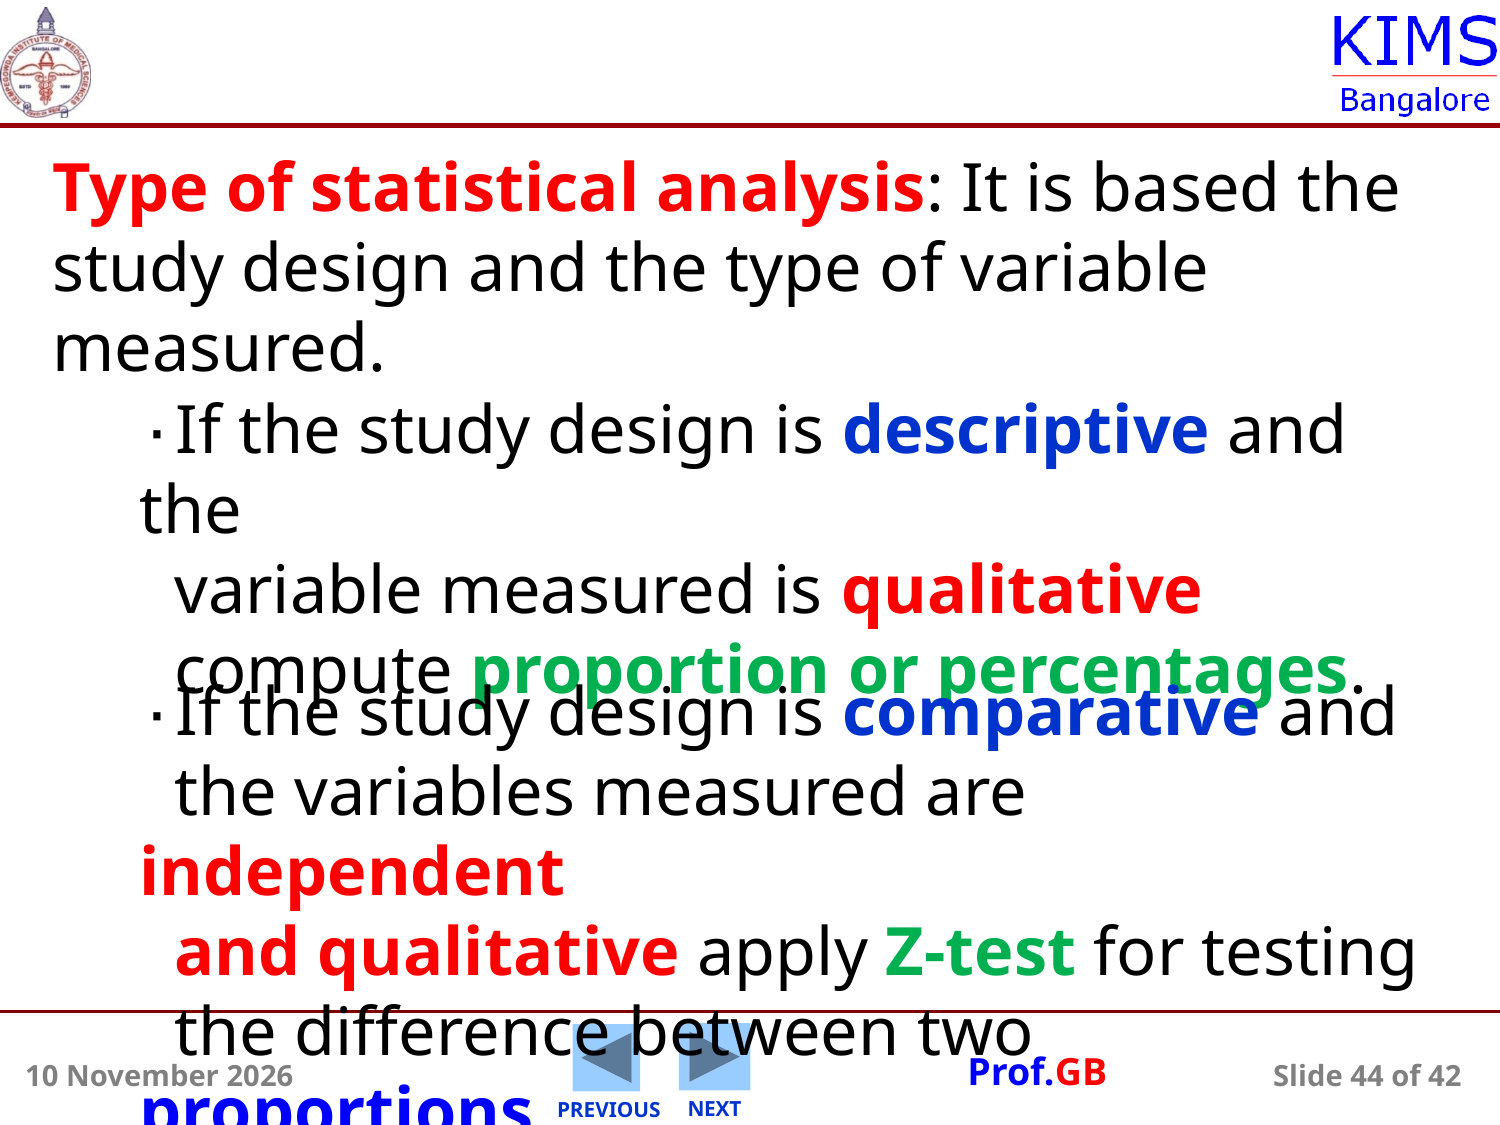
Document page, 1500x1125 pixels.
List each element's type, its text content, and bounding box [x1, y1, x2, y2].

text_box ٠If the study design is descriptive and the variable measured is qualitative compute proportion or percentages. [124, 379, 1475, 661]
text_box ٠If the study design is comparative and the variables measured are independent and qualitative apply Z-test for testing the difference between two proportions. [124, 661, 1475, 1125]
text_box Type of statistical analysis: It is based the study design and the type of variable measured. [37, 137, 1463, 393]
picture [1330, 12, 1500, 118]
picture [0, 7, 91, 118]
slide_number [10, 1051, 124, 1103]
